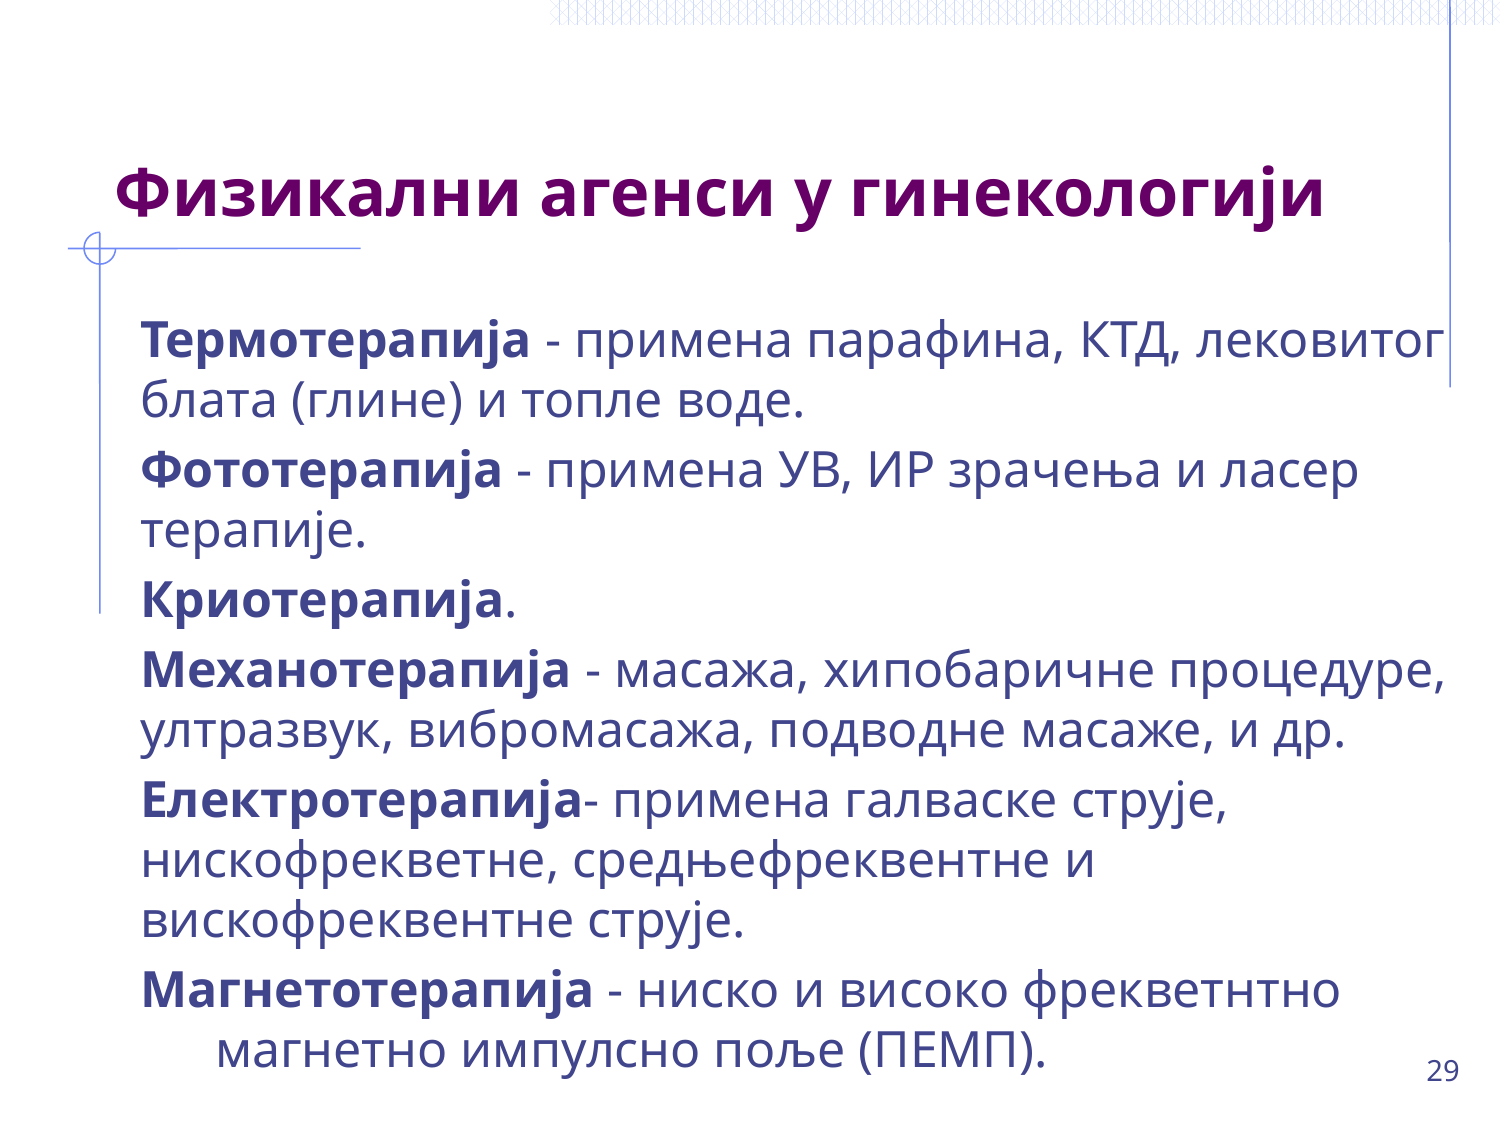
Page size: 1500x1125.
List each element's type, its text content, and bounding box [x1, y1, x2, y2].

list Термотерапија - примена парафина, КТД, лековитог блата (глине) и топле воде. Фототерапија - примена УВ, ИР зрачења и ласер терапије. Криотерапија. Механотерапија - масажа, хипобаричне процедуре, ултразвук, вибромасажа, подводне масаже, и др. Електротерапија- примена галваске струје, нискофрекветне, средњефреквентне и вискофреквентне струје. Магнетотерапија - ниско и високо фрекветнтно магнетно импулсно поље (ПЕМП). [124, 299, 1500, 976]
slide_number 29 [1162, 1025, 1475, 1100]
title Физикални агенси у гинекологији [99, 49, 1376, 238]
